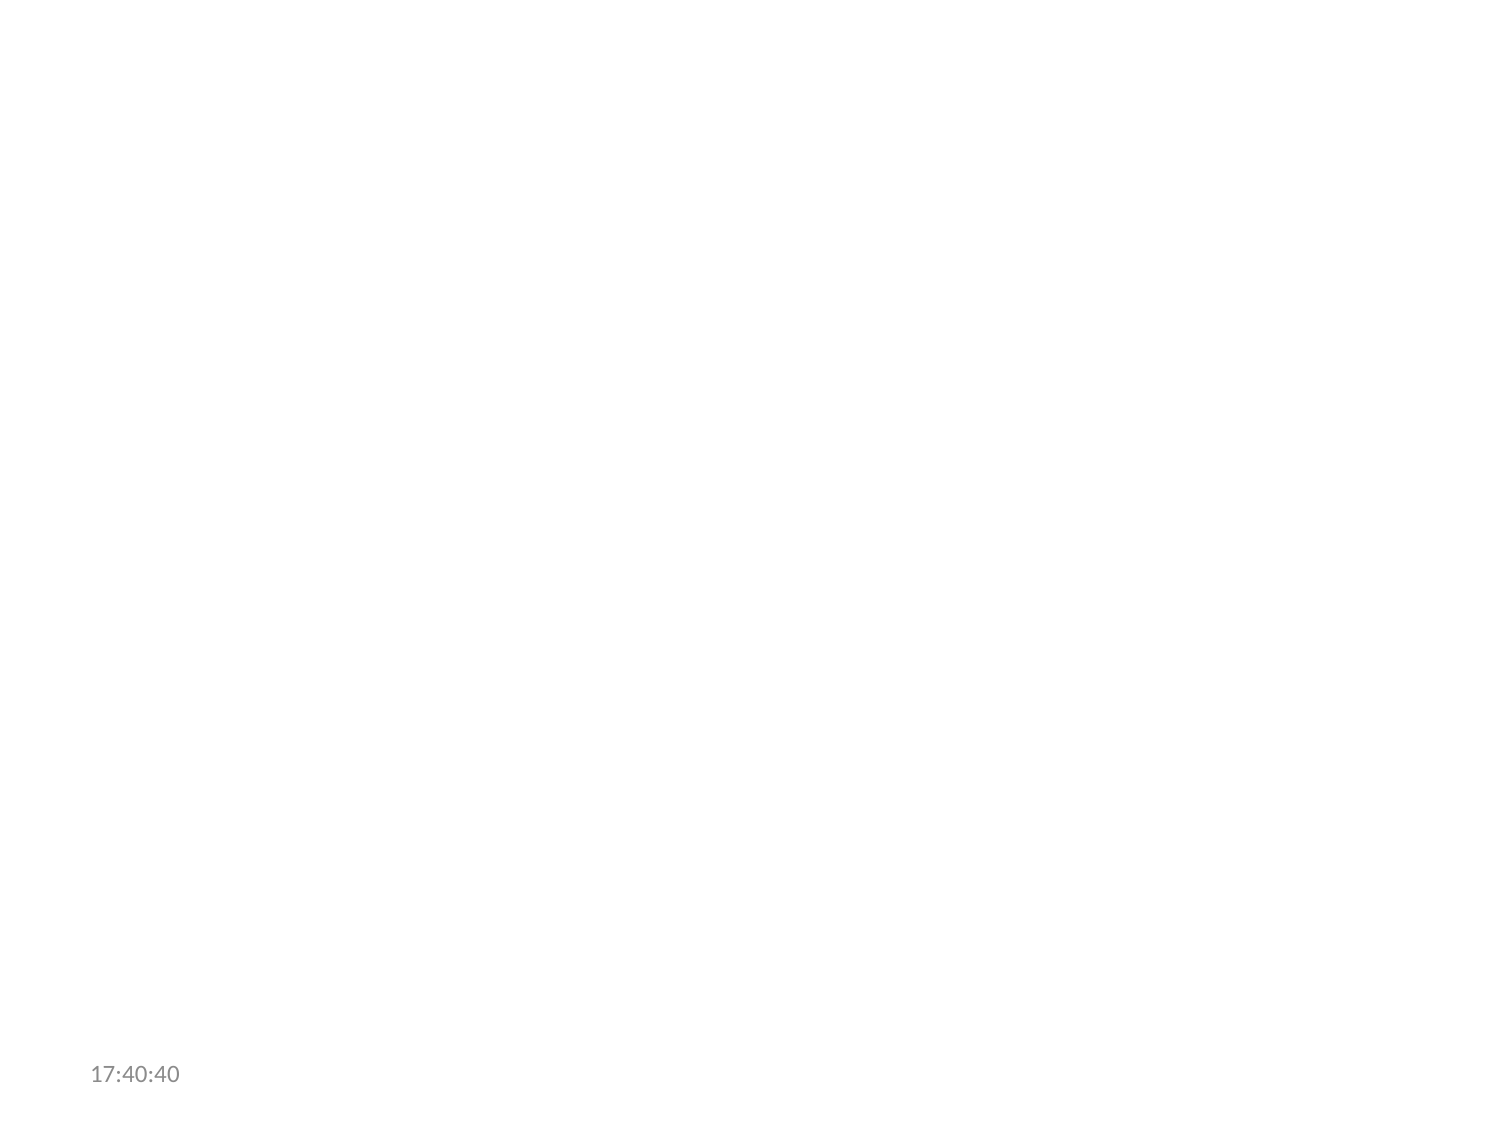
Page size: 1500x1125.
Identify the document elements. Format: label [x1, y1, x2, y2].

slide_number [75, 1042, 425, 1103]
